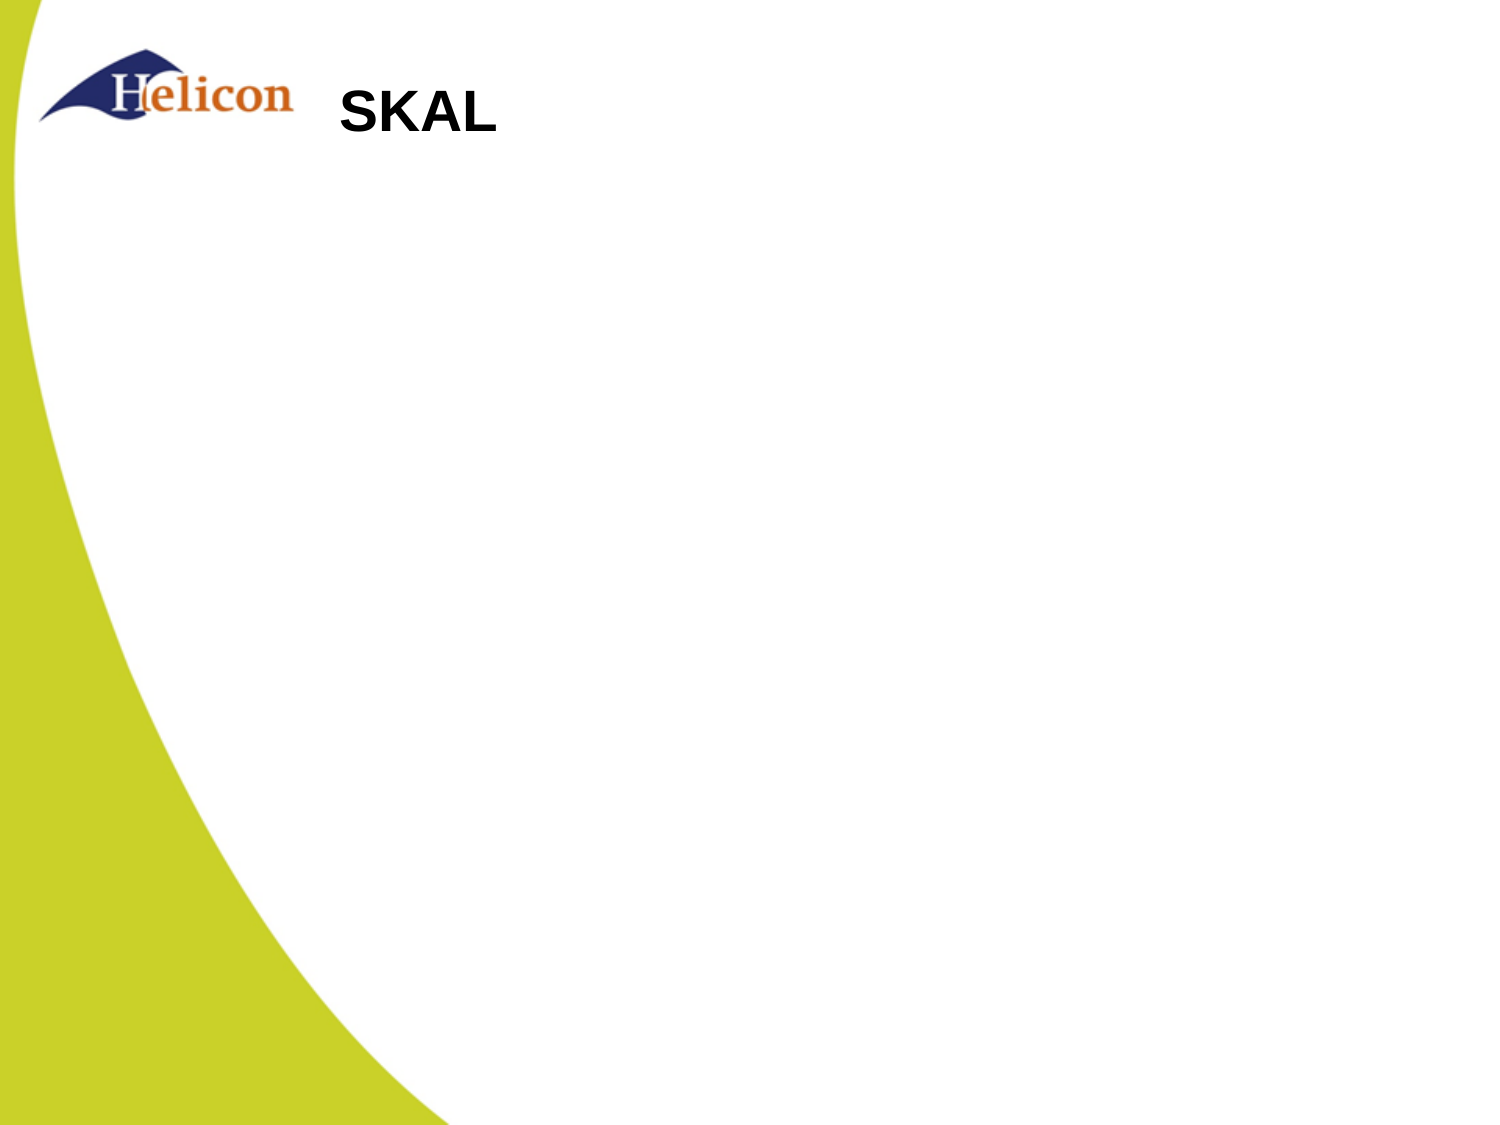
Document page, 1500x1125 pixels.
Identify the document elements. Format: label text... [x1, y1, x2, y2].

picture [0, 0, 1500, 1125]
title SKAL [324, 54, 1415, 161]
